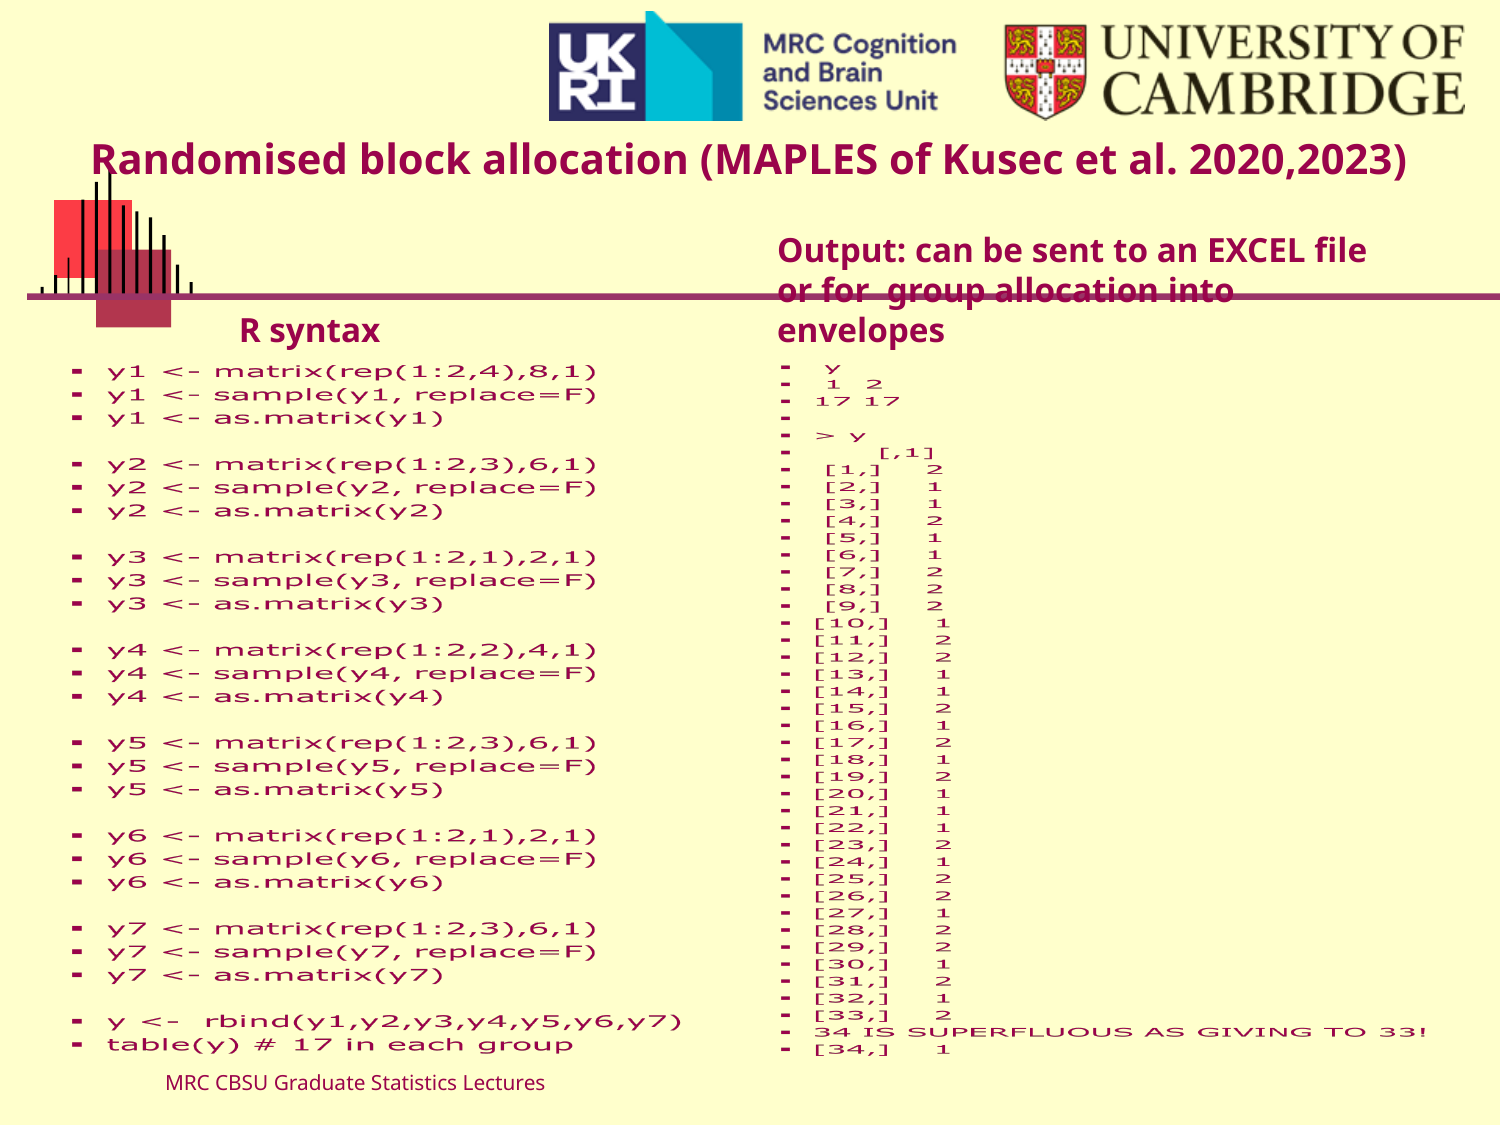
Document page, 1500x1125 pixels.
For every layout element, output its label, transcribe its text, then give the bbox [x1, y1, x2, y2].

title Randomised block allocation (MAPLES of Kusec et al. 2020,2023) [75, 45, 1425, 233]
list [761, 356, 1448, 1063]
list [50, 356, 703, 1063]
picture [549, 11, 1465, 121]
footer MRC CBSU Graduate Statistics Lectures [149, 1062, 988, 1101]
list R syntax [75, 251, 738, 357]
list Output: can be sent to an EXCEL file or for group allocation into envelopes [761, 251, 1425, 356]
